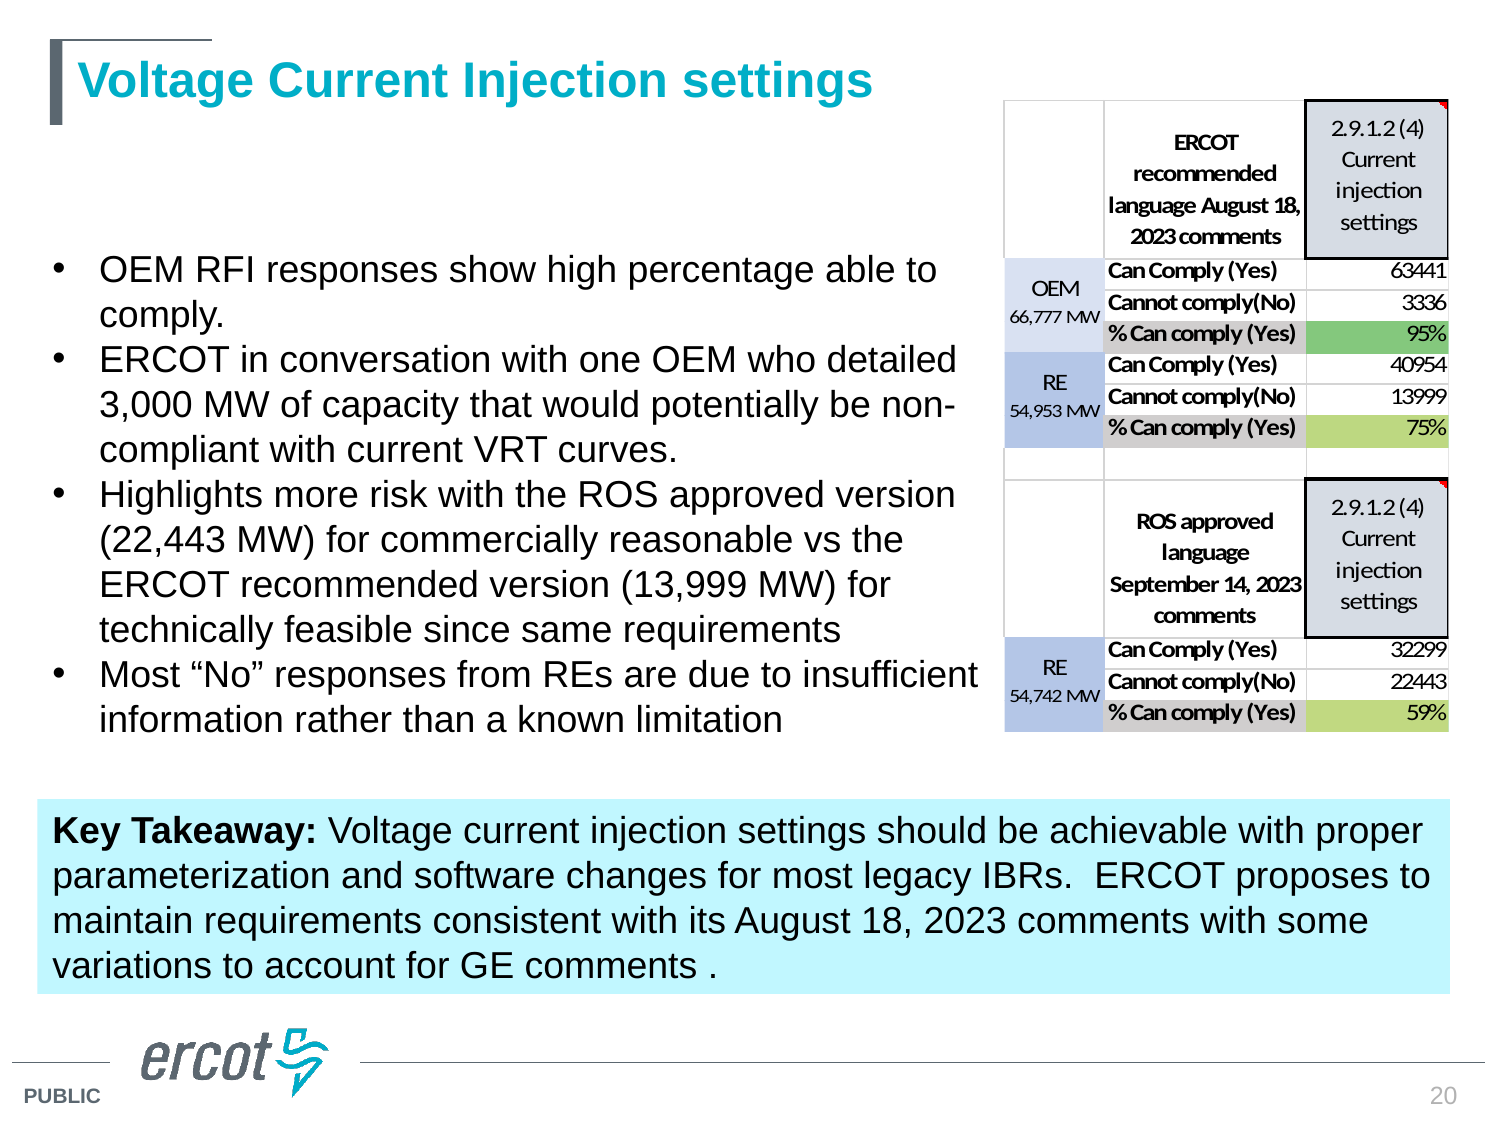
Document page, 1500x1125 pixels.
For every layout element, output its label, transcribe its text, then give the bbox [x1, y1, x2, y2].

text_box Key Takeaway: Voltage current injection settings should be achievable with proper parameterization and software changes for most legacy IBRs. ERCOT proposes to maintain requirements consistent with its August 18, 2023 comments with some variations to account for GE comments . [37, 799, 1450, 994]
title Voltage Current Injection settings [62, 39, 1450, 125]
text_box OEM RFI responses show high percentage able to comply. ERCOT in conversation with one OEM who detailed 3,000 MW of capacity that would potentially be non-compliant with current VRT curves. Highlights more risk with the ROS approved version (22,443 MW) for commercially reasonable vs the ERCOT recommended version (13,999 MW) for technically feasible since same requirements Most “No” responses from REs are due to insufficient information rather than a known limitation [37, 237, 1013, 793]
picture [137, 1024, 332, 1100]
slide_number 20 [1400, 1076, 1488, 1113]
picture [1002, 99, 1451, 733]
